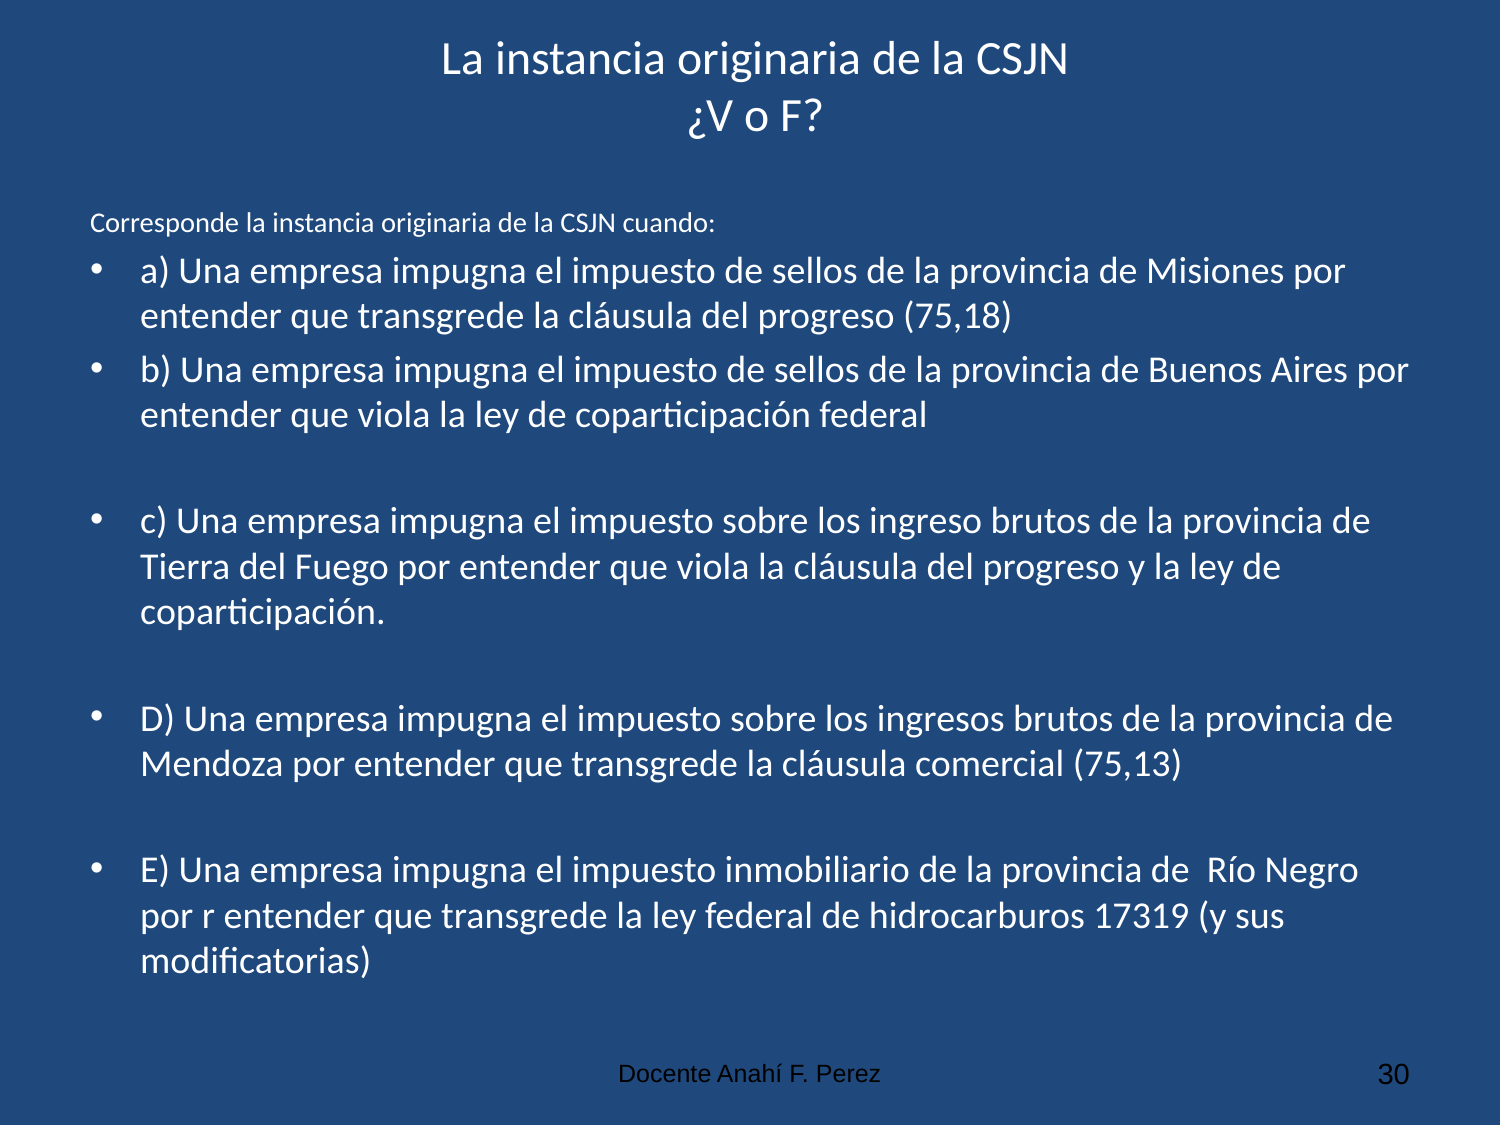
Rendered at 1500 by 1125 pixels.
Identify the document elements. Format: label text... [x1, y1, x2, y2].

footer Docente Anahí F. Perez [512, 1042, 988, 1103]
slide_number 30 [1074, 1042, 1425, 1103]
title La instancia originaria de la CSJN ¿V o F? [147, 19, 1365, 149]
list Corresponde la instancia originaria de la CSJN cuando: a) Una empresa impugna el impuesto de sellos de la provincia de Misiones por entender que transgrede la cláusula del progreso (75,18) b) Una empresa impugna el impuesto de sellos de la provincia de Buenos Aires por entender que viola la ley de coparticipación federal c) Una empresa impugna el impuesto sobre los ingreso brutos de la provincia de Tierra del Fuego por entender que viola la cláusula del progreso y la ley de coparticipación. D) Una empresa impugna el impuesto sobre los ingresos brutos de la provincia de Mendoza por entender que transgrede la cláusula comercial (75,13) E) Una empresa impugna el impuesto inmobiliario de la provincia de Río Negro por r entender que transgrede la ley federal de hidrocarburos 17319 (y sus modificatorias) [75, 196, 1436, 1005]
